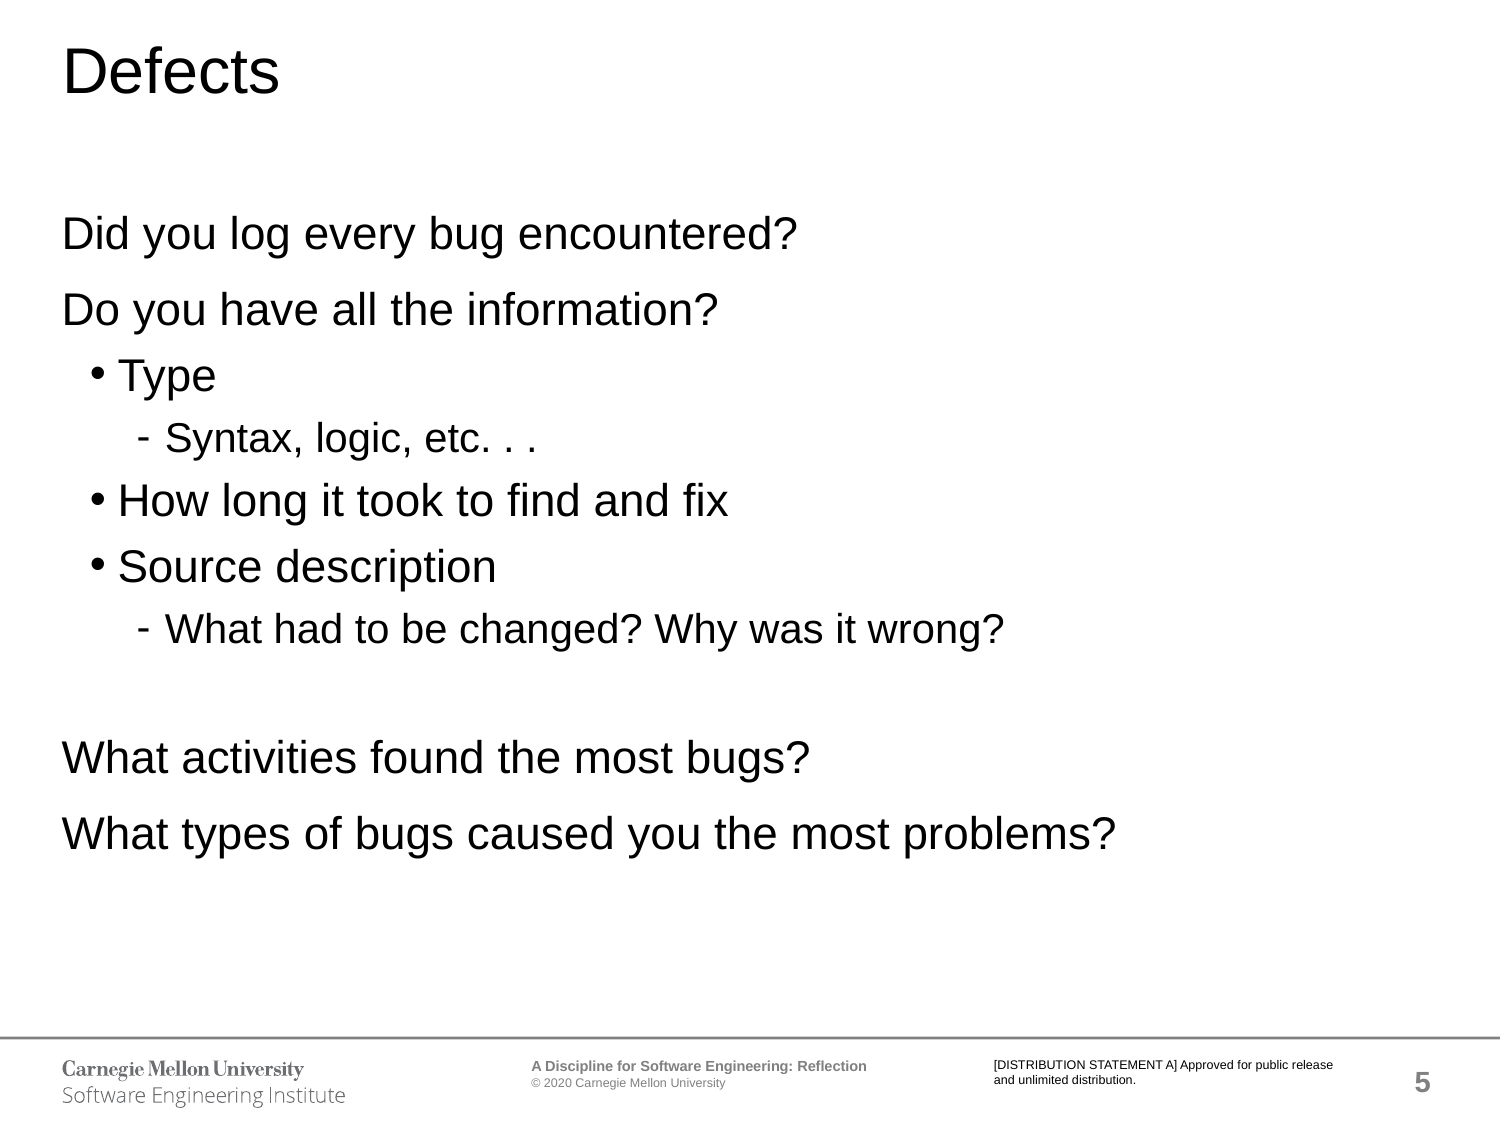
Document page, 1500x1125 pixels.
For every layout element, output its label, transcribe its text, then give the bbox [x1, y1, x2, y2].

list Did you log every bug encountered? Do you have all the information? Type Syntax, logic, etc. . . How long it took to find and fix Source description What had to be changed? Why was it wrong? What activities found the most bugs? What types of bugs caused you the most problems? [61, 204, 1423, 1022]
title Defects [62, 37, 1338, 182]
